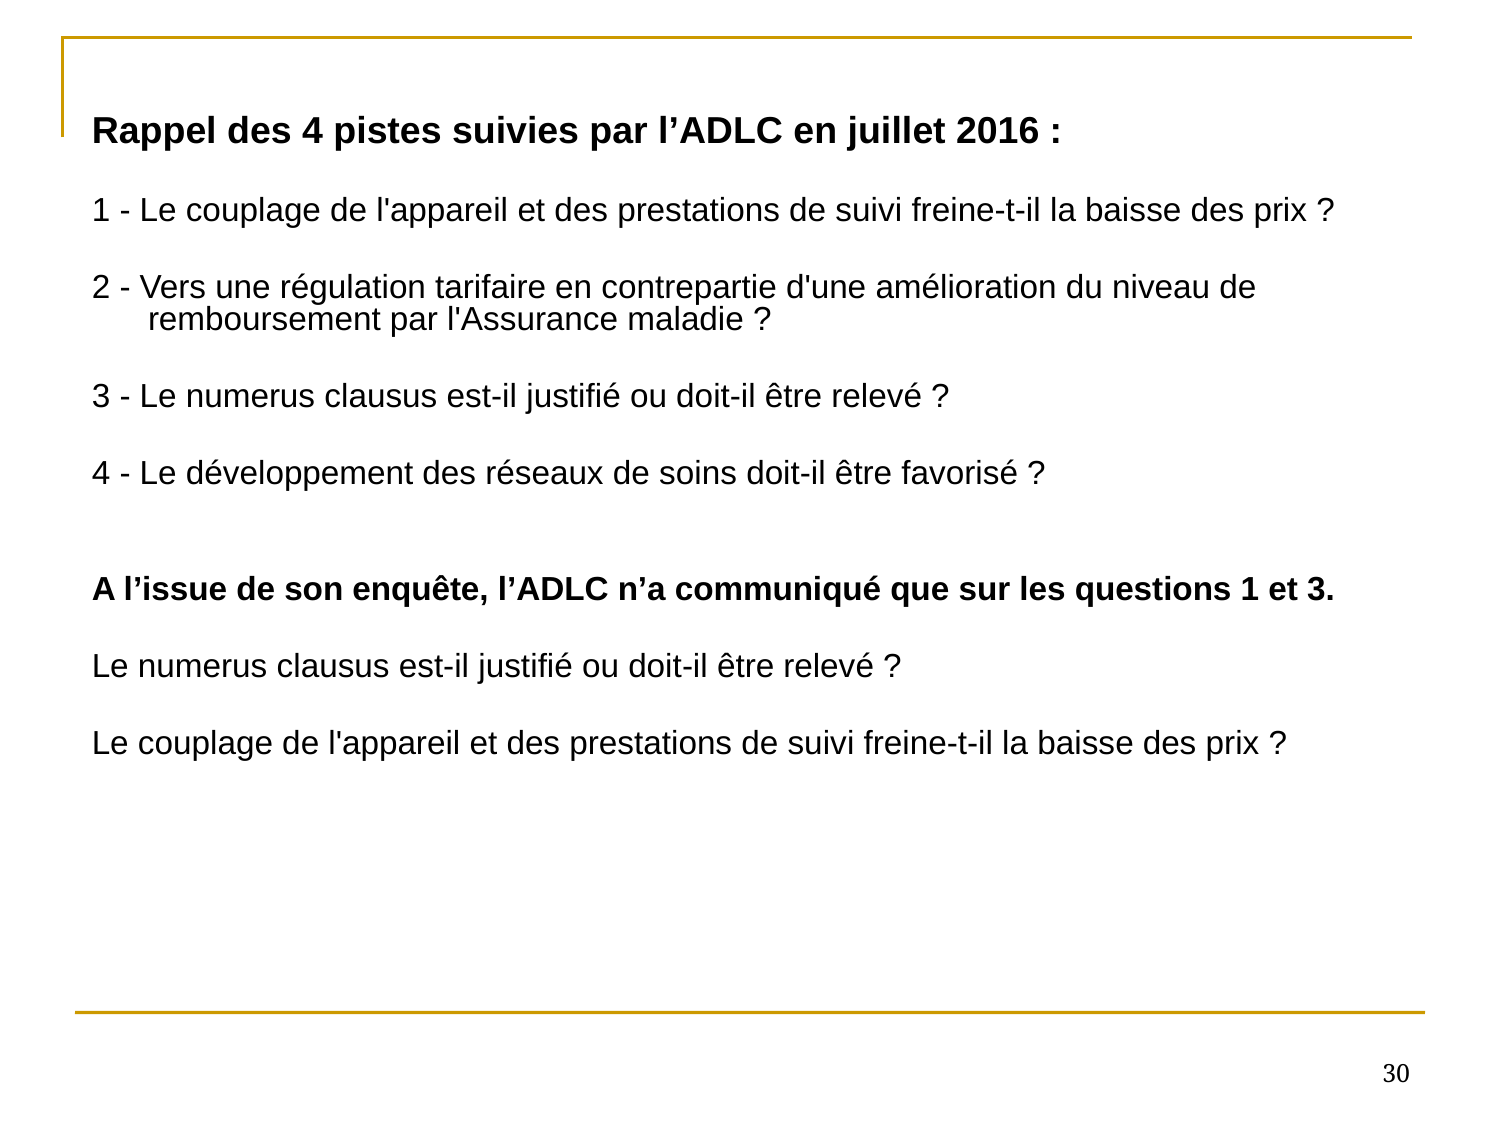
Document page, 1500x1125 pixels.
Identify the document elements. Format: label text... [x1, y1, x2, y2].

text_box 30 [1074, 1024, 1425, 1100]
list Rappel des 4 pistes suivies par l’ADLC en juillet 2016 : 1 - Le couplage de l'appareil et des prestations de suivi freine-t-il la baisse des prix ? 2 - Vers une régulation tarifaire en contrepartie d'une amélioration du niveau de remboursement par l'Assurance maladie ? 3 - Le numerus clausus est-il justifié ou doit-il être relevé ? 4 - Le développement des réseaux de soins doit-il être favorisé ? A l’issue de son enquête, l’ADLC n’a communiqué que sur les questions 1 et 3. Le numerus clausus est-il justifié ou doit-il être relevé ? Le couplage de l'appareil et des prestations de suivi freine-t-il la baisse des prix ? [76, 54, 1428, 1012]
